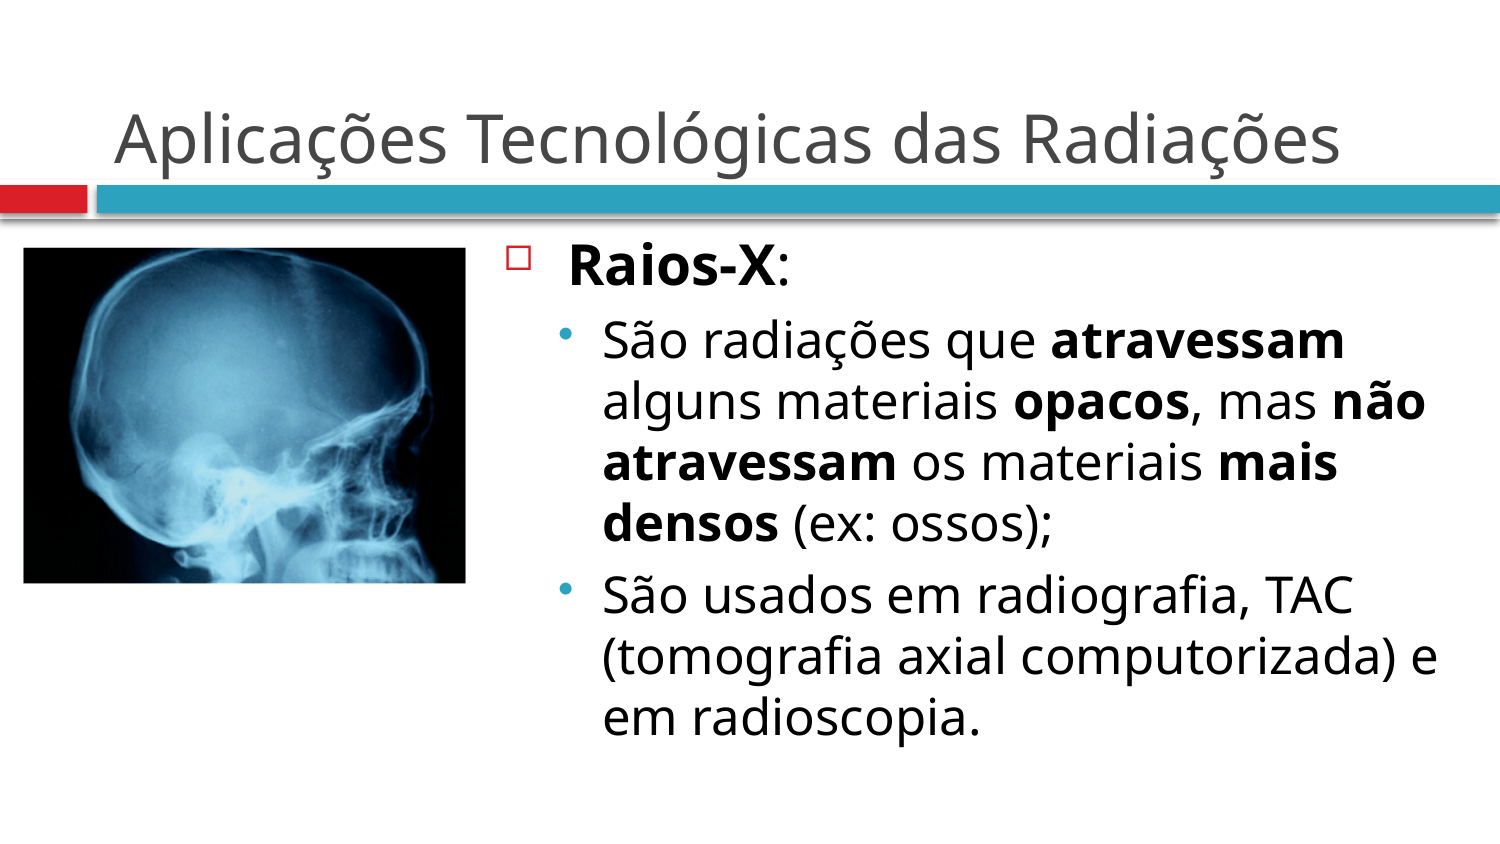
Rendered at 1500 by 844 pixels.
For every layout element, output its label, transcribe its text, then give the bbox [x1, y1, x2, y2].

title Aplicações Tecnológicas das Radiações [99, 19, 1438, 185]
list Raios-X: São radiações que atravessam alguns materiais opacos, mas não atravessam os materiais mais densos (ex: ossos); São usados em radiografia, TAC (tomografia axial computorizada) e em radioscopia. [488, 221, 1500, 758]
picture [17, 244, 471, 588]
